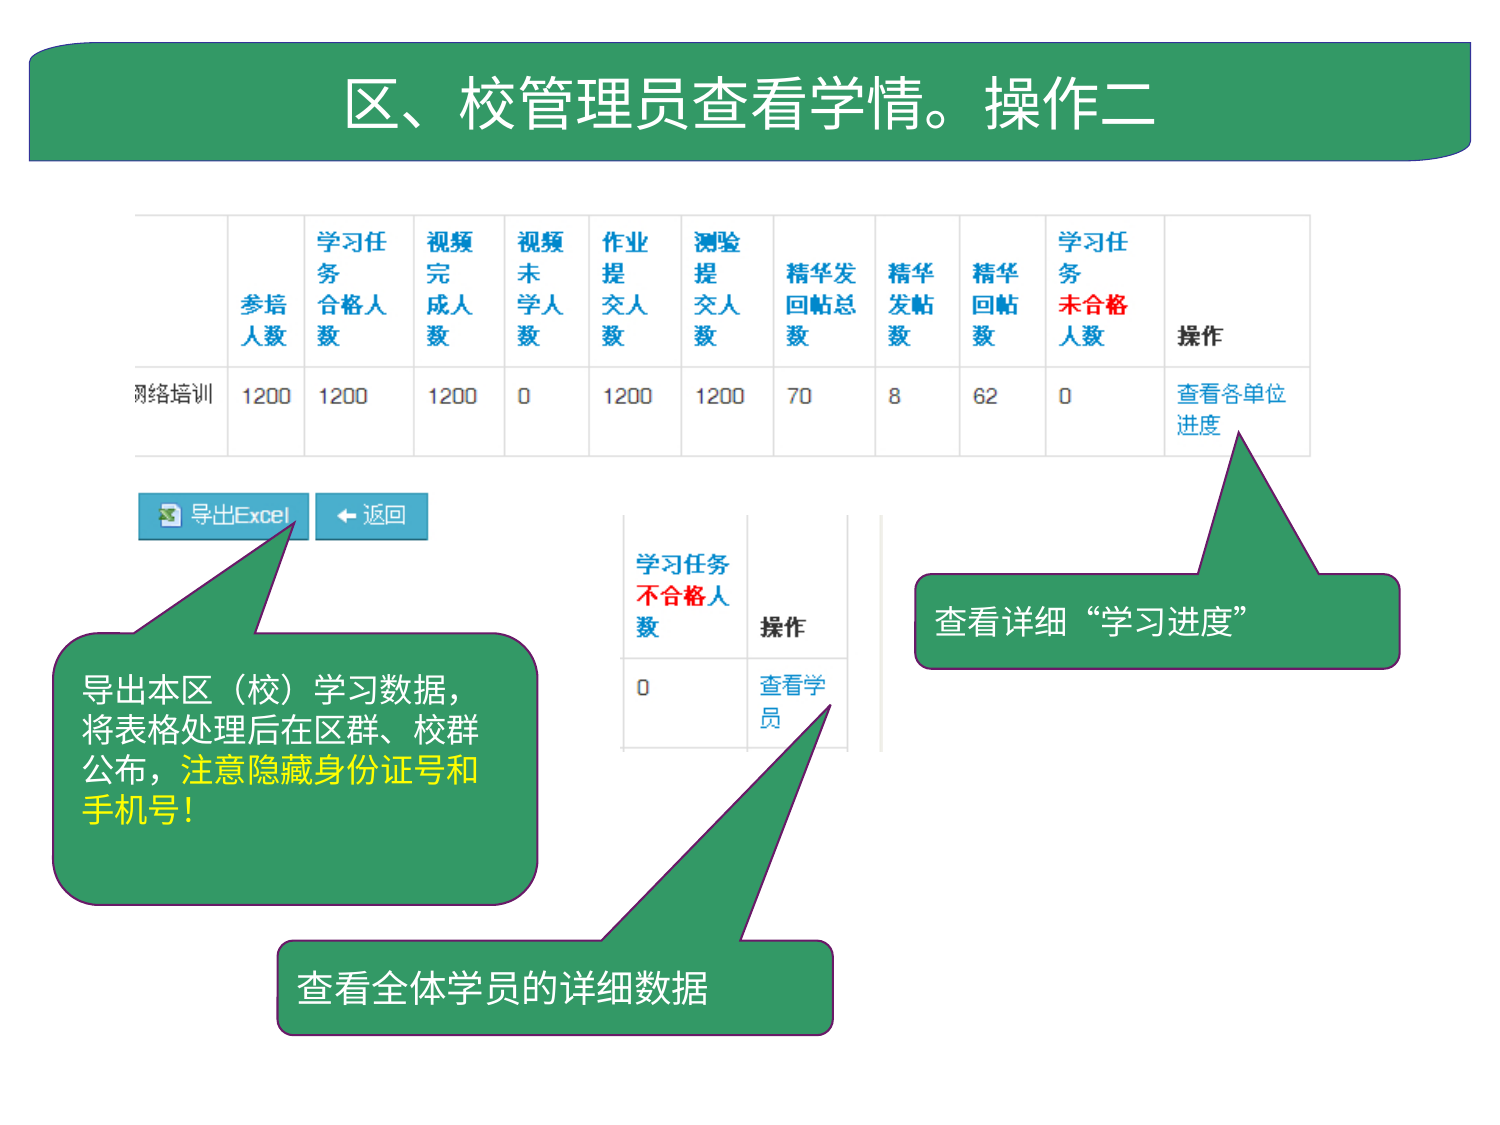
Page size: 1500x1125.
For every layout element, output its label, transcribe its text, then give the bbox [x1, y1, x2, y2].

text_box 查看全体学员的详细数据 [277, 760, 833, 1036]
text_box 导出本区（校）学习数据，将表格处理后在区群、校群公布，注意隐藏身份证号和手机号！ [53, 585, 538, 905]
picture [123, 196, 1333, 752]
text_box 区、校管理员查看学情。操作二 [29, 42, 1471, 161]
text_box 查看详细“学习进度” [915, 509, 1400, 669]
